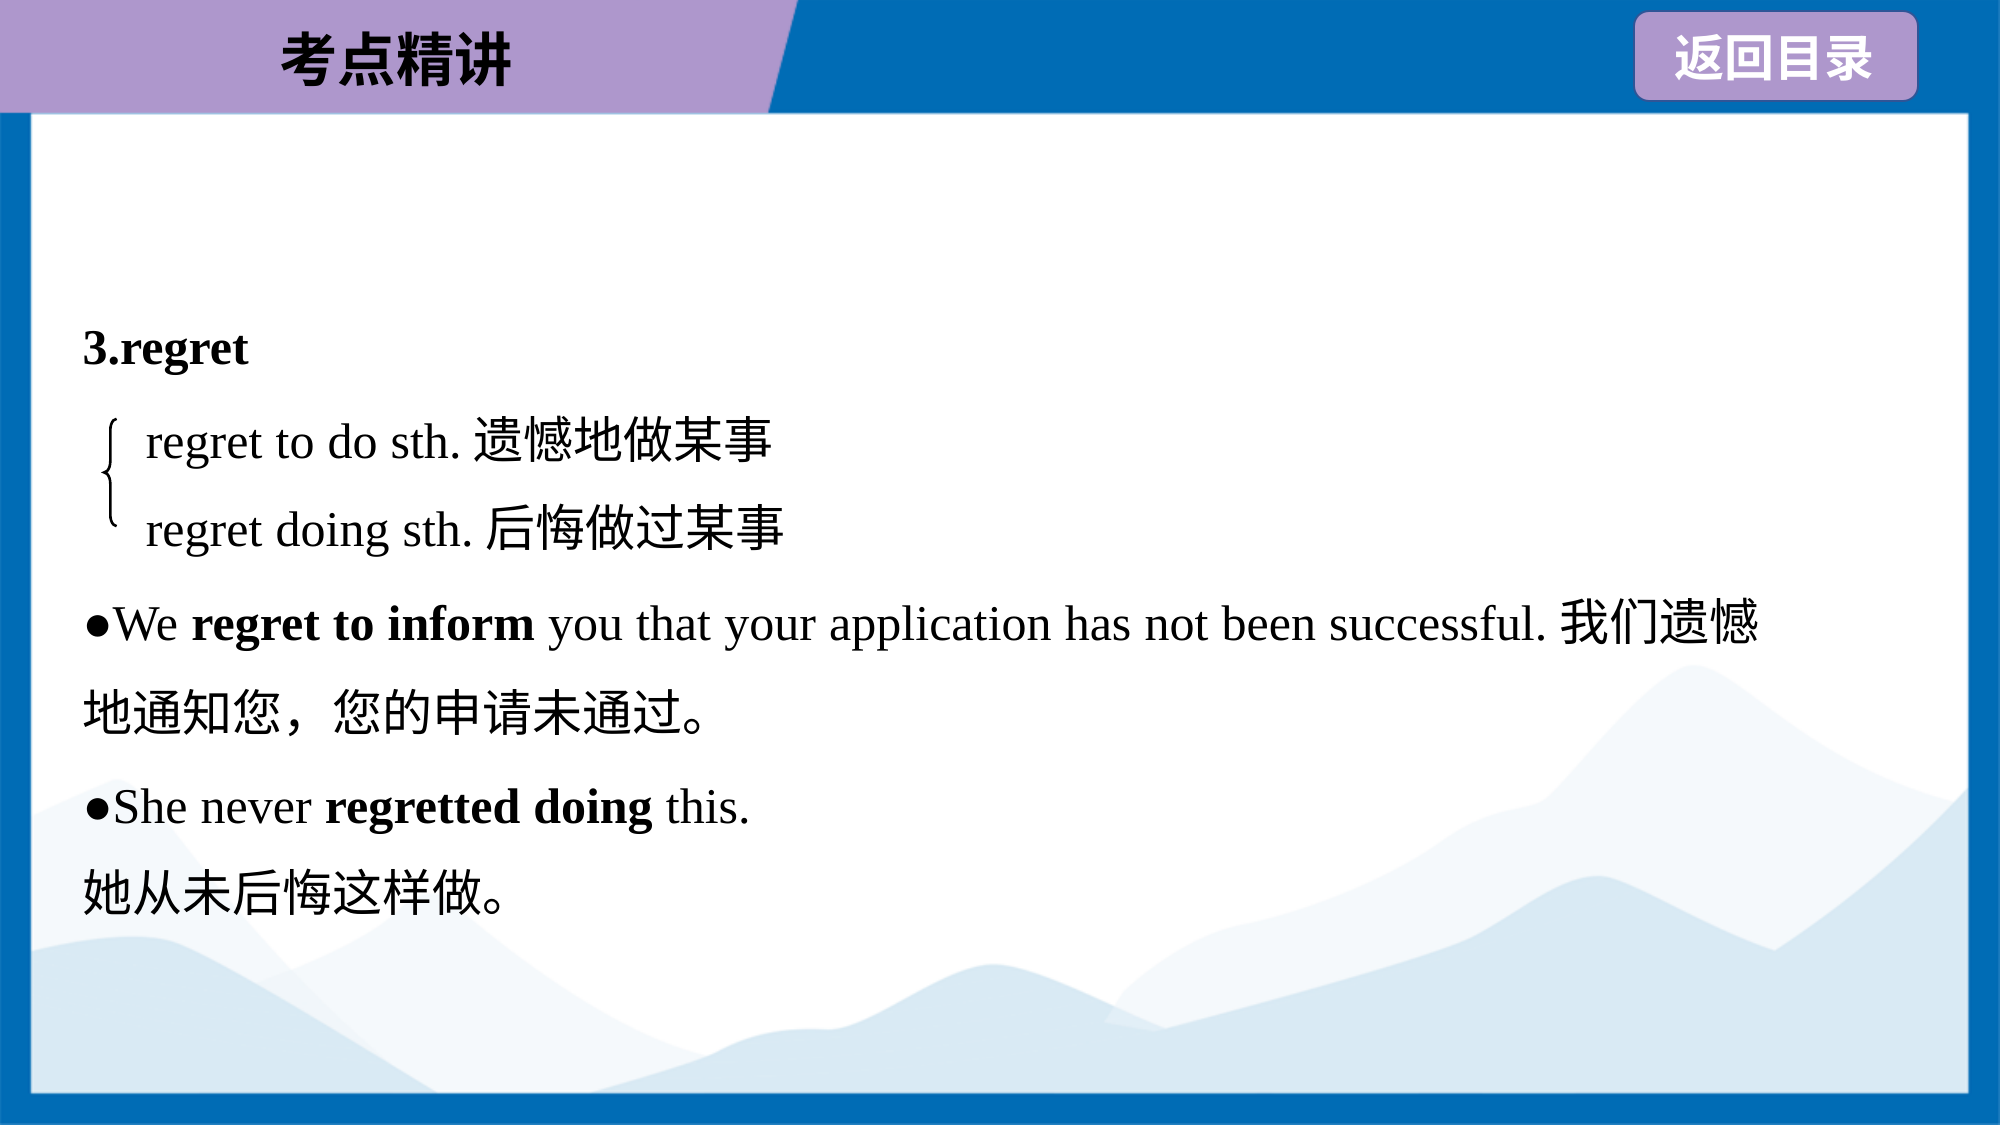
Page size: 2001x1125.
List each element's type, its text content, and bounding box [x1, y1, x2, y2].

text_box ●We regret to inform you that your application has not been successful.我们遗憾 地通知您，您的申请未通过。 ●She never regretted doing this. 她从未后悔这样做。 [82, 558, 1917, 912]
picture [0, 0, 2000, 1125]
text_box [102, 418, 117, 527]
text_box 3.regret [82, 287, 1917, 366]
text_box regret to do sth.遗憾地做某事 regret doing sth.后悔做过某事 [145, 377, 821, 547]
